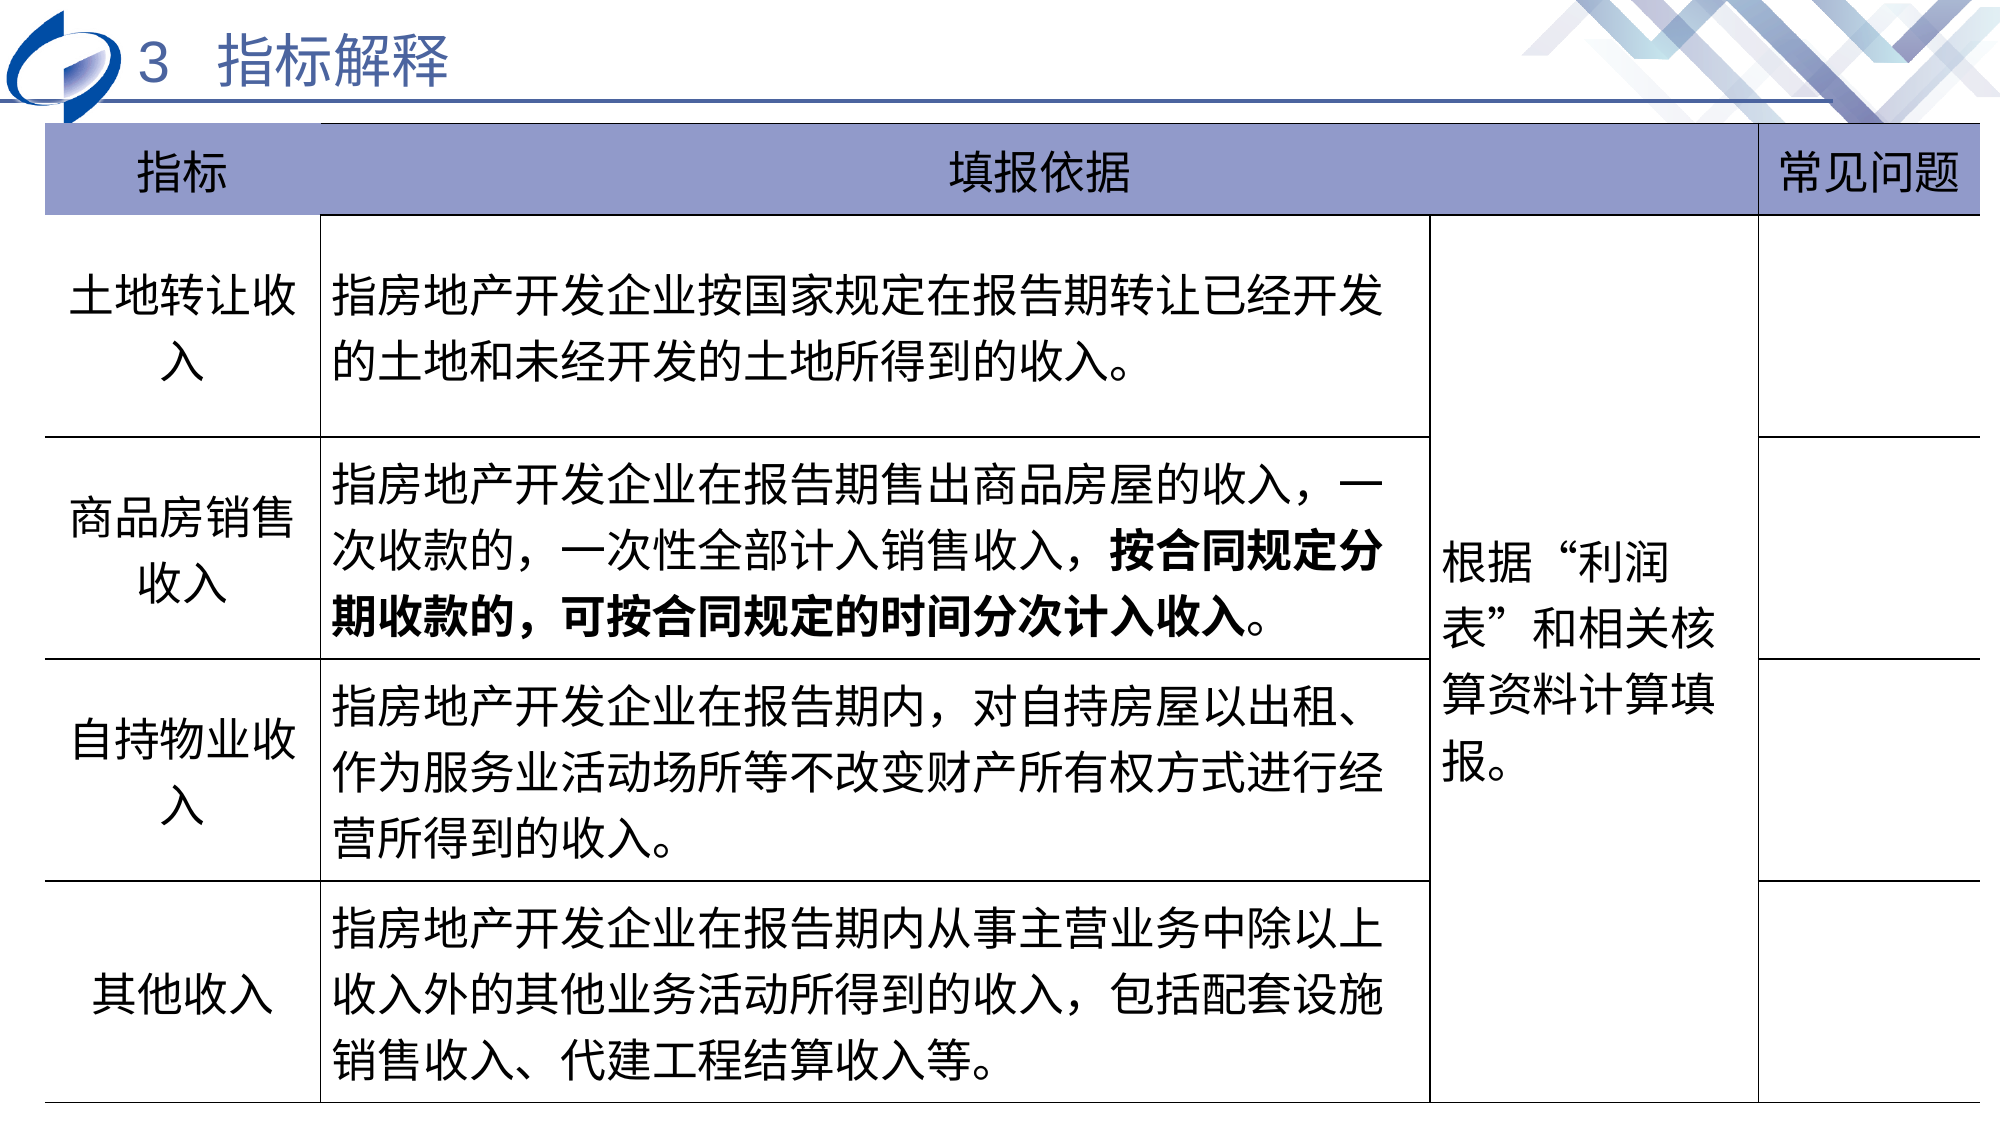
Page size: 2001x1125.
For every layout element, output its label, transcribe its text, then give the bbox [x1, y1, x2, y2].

table_cell 土地转让收入 [45, 215, 320, 436]
table_cell 商品房销售收入 [45, 438, 320, 658]
table_cell [1759, 438, 1980, 658]
table_cell 指房地产开发企业在报告期内，对自持房屋以出租、作为服务业活动场所等不改变财产所有权方式进行经营所得到的收入。 [321, 660, 1429, 880]
table_cell [1759, 882, 1980, 1102]
table_cell 其他收入 [45, 882, 320, 1102]
picture [1412, 0, 2000, 166]
table_cell 指房地产开发企业在报告期内从事主营业务中除以上收入外的其他业务活动所得到的收入，包括配套设施销售收入、代建工程结算收入等。 [321, 882, 1429, 1102]
table_cell [1759, 660, 1980, 880]
table_cell 根据“利润表”和相关核算资料计算填报。 [1431, 216, 1758, 1102]
table_cell 指房地产开发企业在报告期售出商品房屋的收入，一次收款的，一次性全部计入销售收入，按合同规定分期收款的，可按合同规定的时间分次计入收入。 [321, 438, 1429, 658]
table_header 常见问题 [1759, 166, 1980, 214]
table_cell 自持物业收入 [45, 660, 320, 880]
table_cell [1759, 216, 1980, 436]
text_box 3 指标解释 [122, 0, 804, 100]
table_header 填报依据 [321, 124, 1758, 214]
table_cell 指房地产开发企业按国家规定在报告期转让已经开发的土地和未经开发的土地所得到的收入。 [321, 216, 1429, 436]
table_header 指标 [45, 123, 321, 215]
picture [4, 9, 123, 128]
